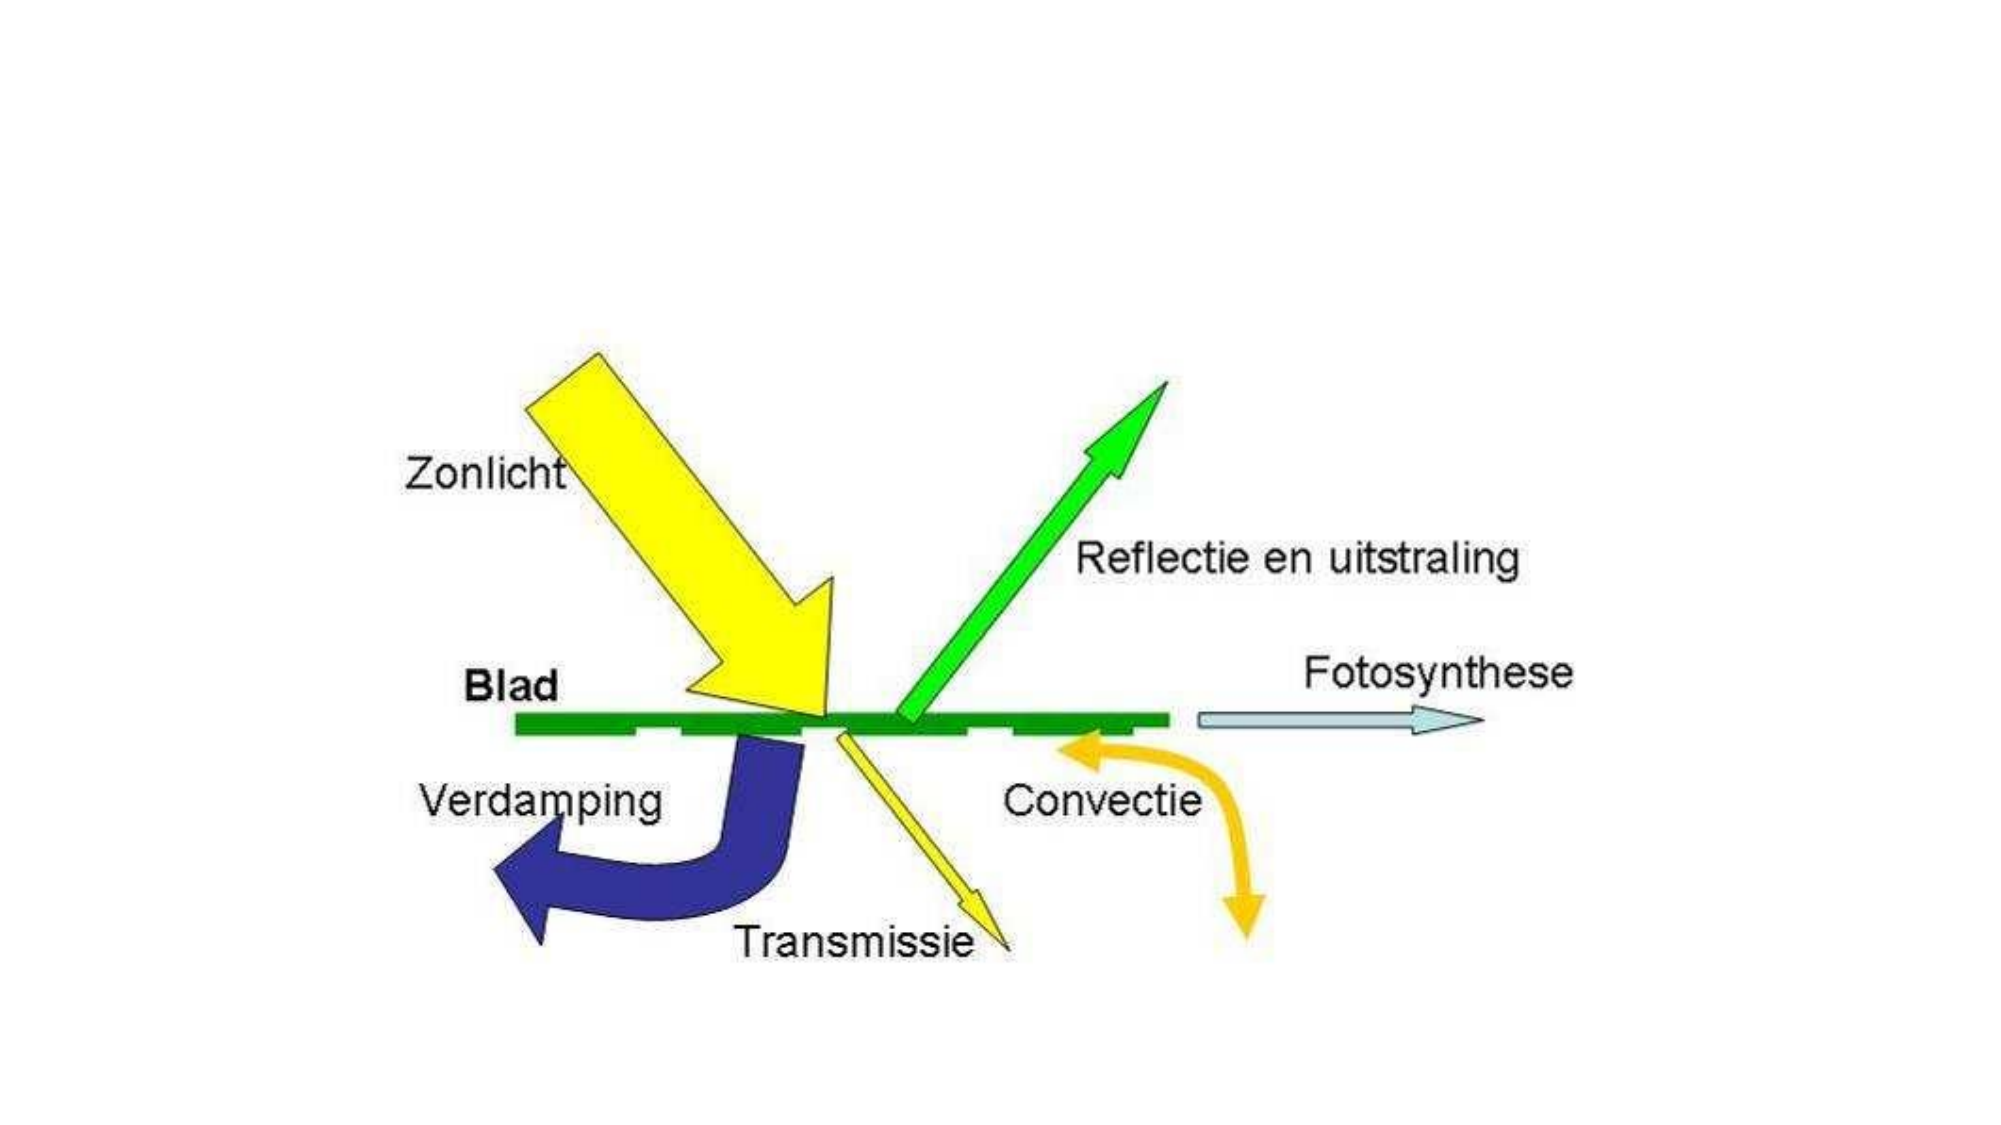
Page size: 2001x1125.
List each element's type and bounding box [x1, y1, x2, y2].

list [309, 299, 1691, 1014]
